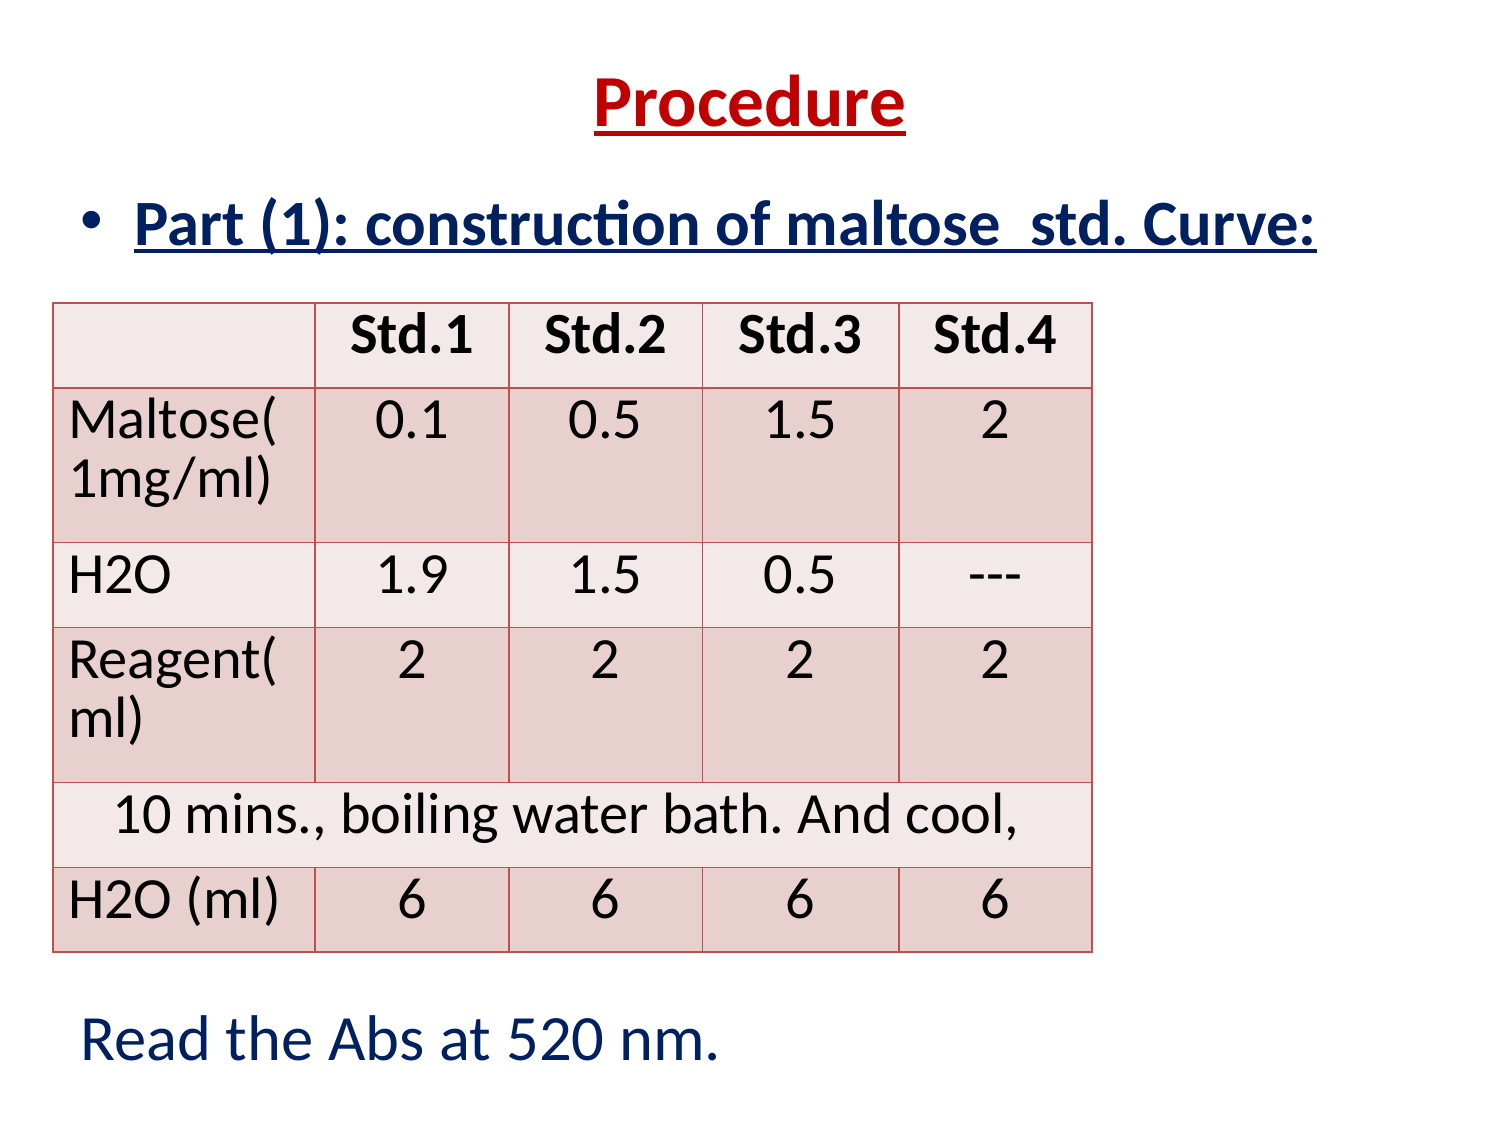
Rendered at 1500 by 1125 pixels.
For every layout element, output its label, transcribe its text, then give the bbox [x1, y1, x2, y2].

table_cell H2O [54, 543, 314, 627]
table_cell 2 [900, 628, 1091, 782]
table_cell 2 [703, 628, 898, 782]
table_cell 6 [510, 868, 702, 951]
table_cell 1.5 [510, 543, 702, 627]
table_header [54, 304, 314, 387]
title Procedure [75, 45, 1425, 149]
table_cell --- [900, 543, 1091, 627]
table_cell H2O (ml) [54, 868, 314, 951]
table_cell 2 [510, 628, 702, 782]
list Part (1): construction of maltose std. Curve: Read the Abs at 520 nm. [64, 172, 1425, 1083]
table_cell Reagent(ml) [54, 628, 314, 782]
table_cell Maltose(1mg/ml) [54, 389, 314, 542]
table_cell 0.1 [316, 389, 508, 542]
table_cell 6 [703, 868, 898, 951]
table_cell 10 mins., boiling water bath. And cool, [54, 783, 1091, 867]
table_cell 6 [900, 868, 1091, 951]
table_header Std.4 [900, 304, 1091, 387]
table_cell 1.9 [316, 543, 508, 627]
table_cell 1.5 [703, 389, 898, 542]
table_cell 0.5 [703, 543, 898, 627]
table_cell 6 [316, 868, 508, 951]
table_cell 0.5 [510, 389, 702, 542]
table_cell 2 [900, 389, 1091, 542]
table_header Std.3 [703, 304, 898, 387]
table_cell 2 [316, 628, 508, 782]
table_header Std.2 [510, 304, 702, 387]
table_header Std.1 [316, 304, 508, 387]
